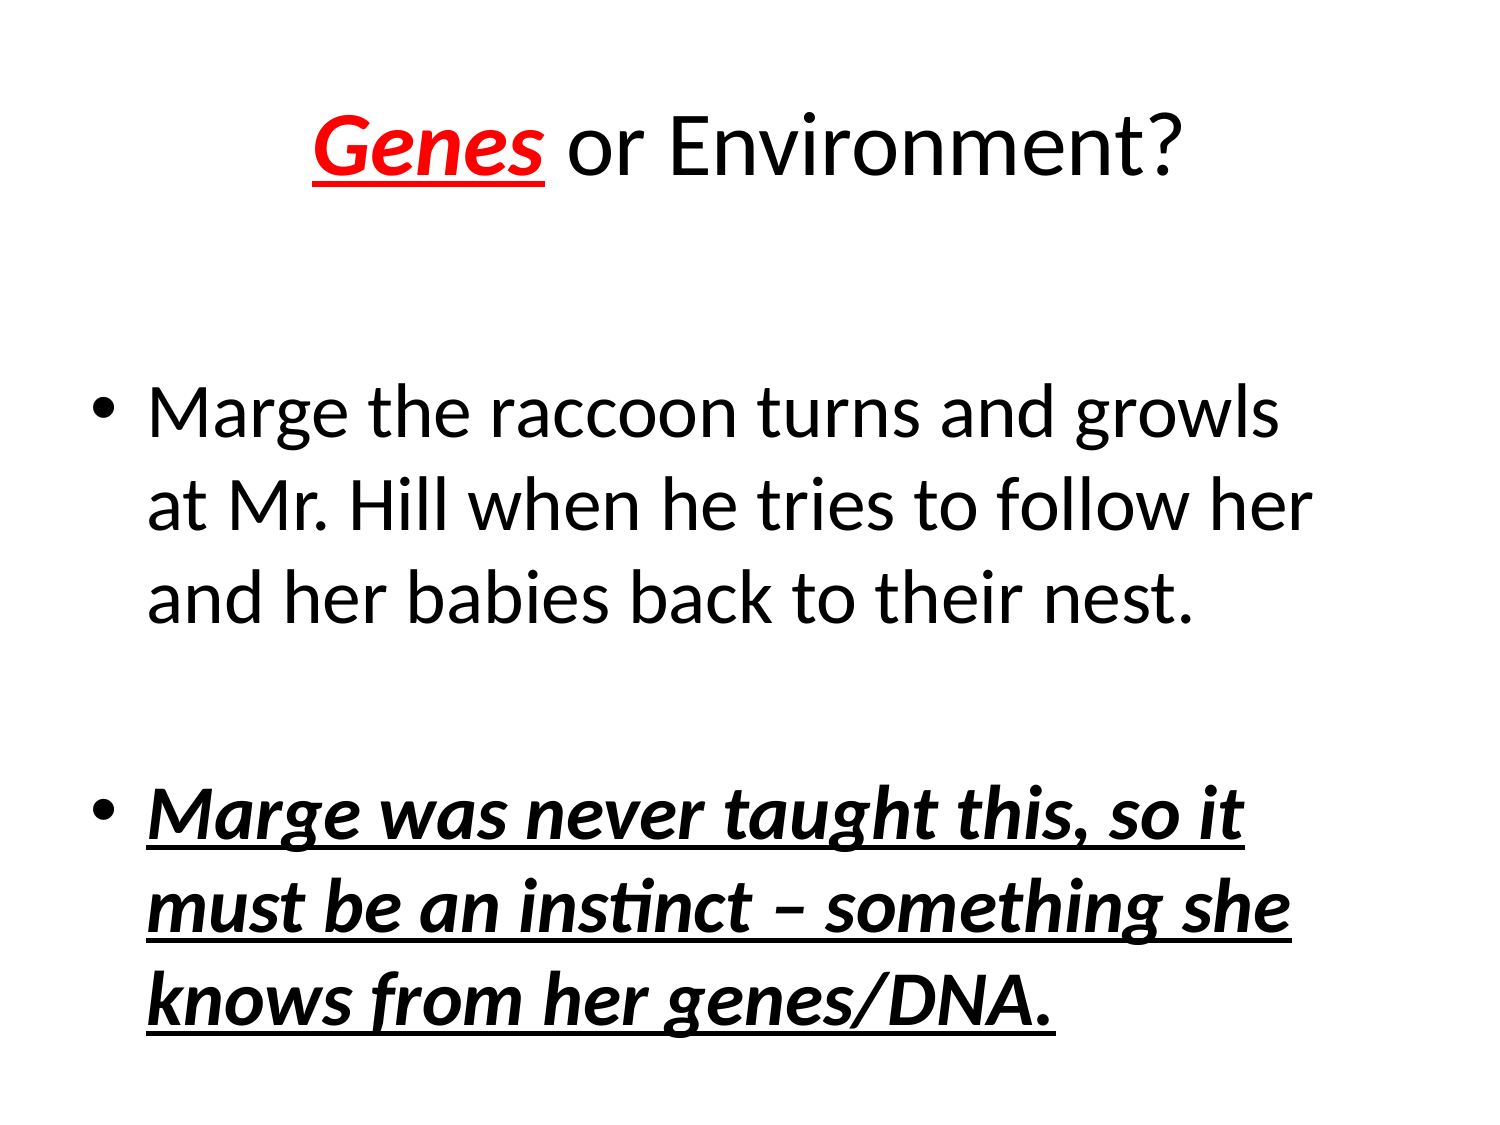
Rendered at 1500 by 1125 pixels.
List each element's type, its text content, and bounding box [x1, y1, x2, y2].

title Genes or Environment? [75, 45, 1425, 233]
list Marge the raccoon turns and growls at Mr. Hill when he tries to follow her and her babies back to their nest. Marge was never taught this, so it must be an instinct – something she knows from her genes/DNA. [75, 262, 1336, 1074]
